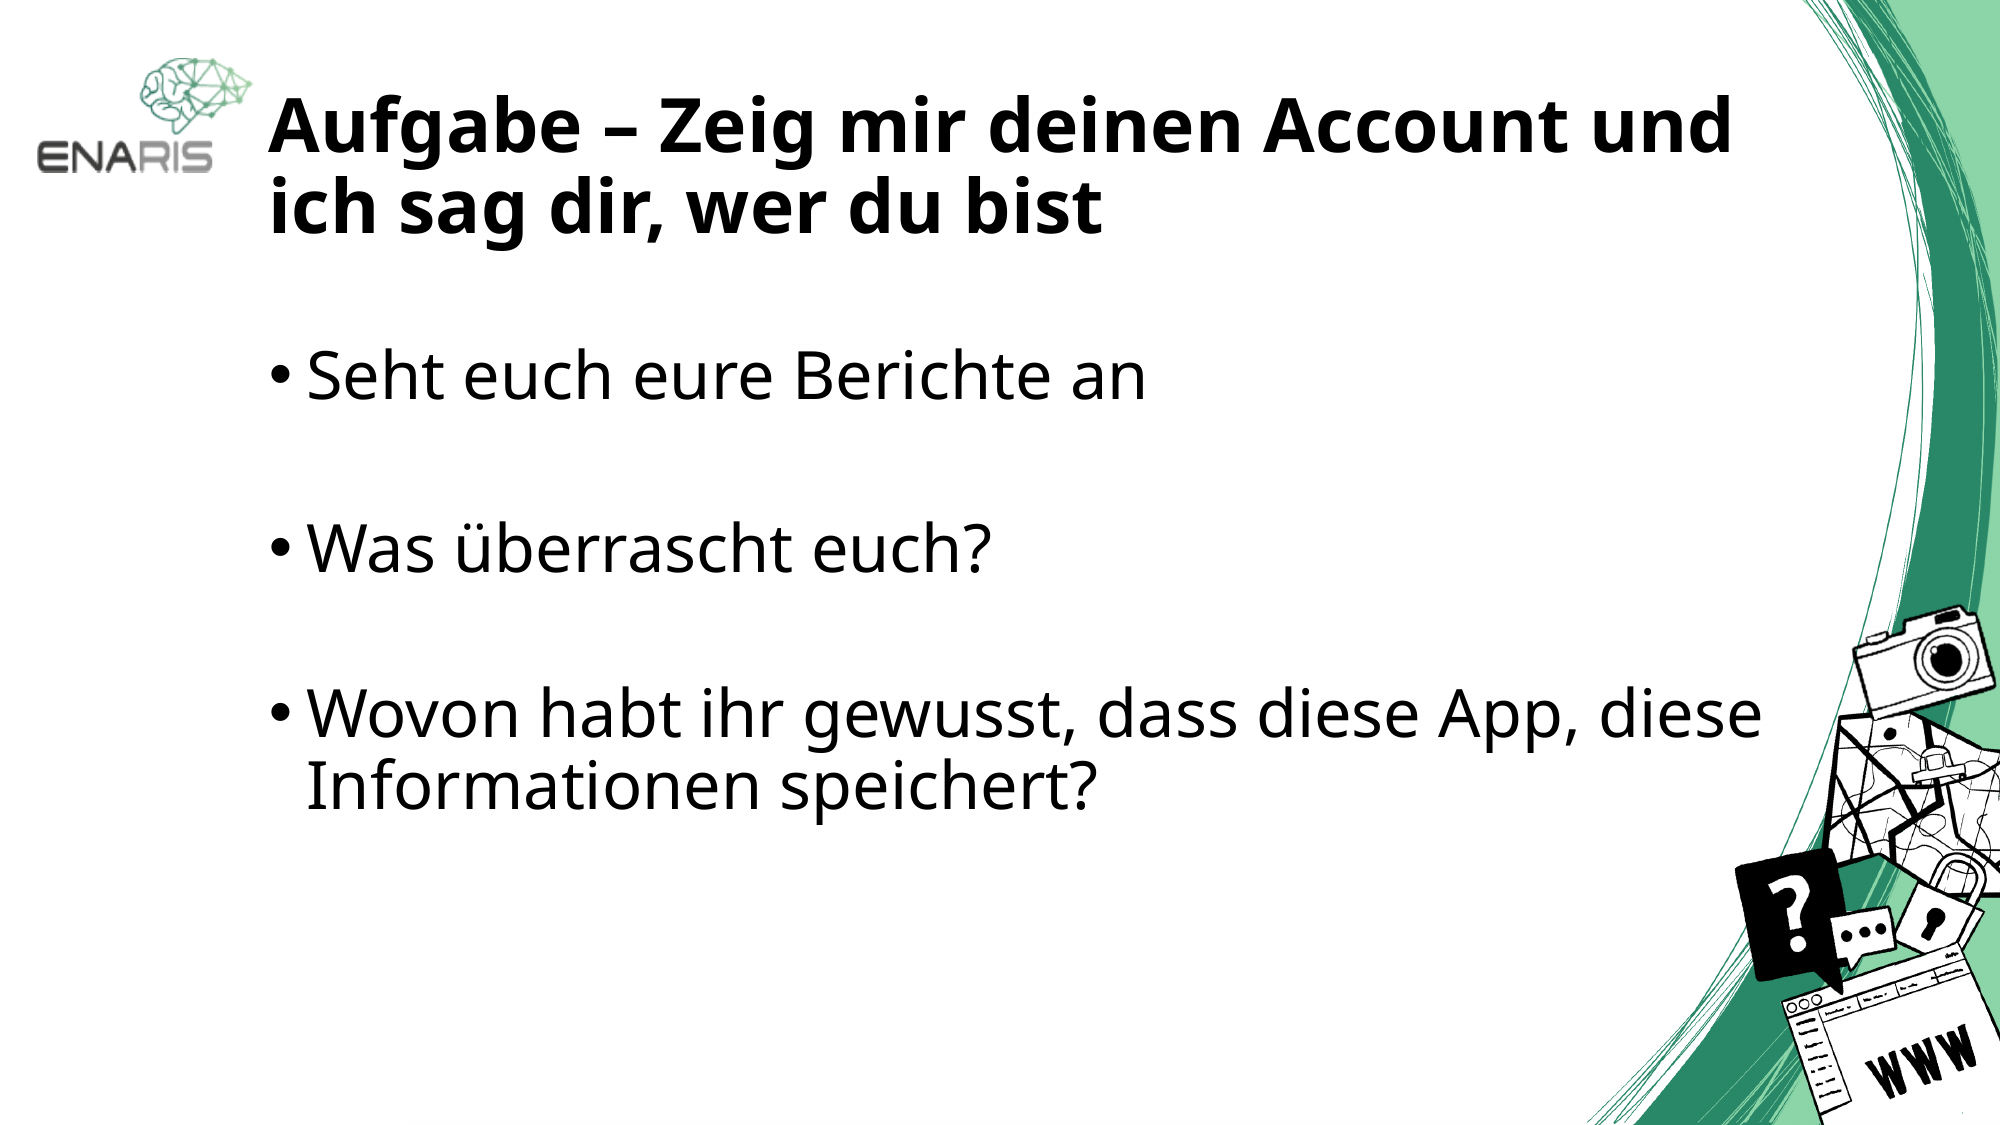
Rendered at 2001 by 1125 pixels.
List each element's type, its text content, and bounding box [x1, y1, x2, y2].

picture [37, 58, 254, 173]
picture [408, 0, 2000, 1125]
title Aufgabe – Zeig mir deinen Account und ich sag dir, wer du bist [253, 59, 1863, 278]
list Seht euch eure Berichte an Was überrascht euch? Wovon habt ihr gewusst, dass diese App, diese Informationen speichert? [253, 334, 1844, 1036]
